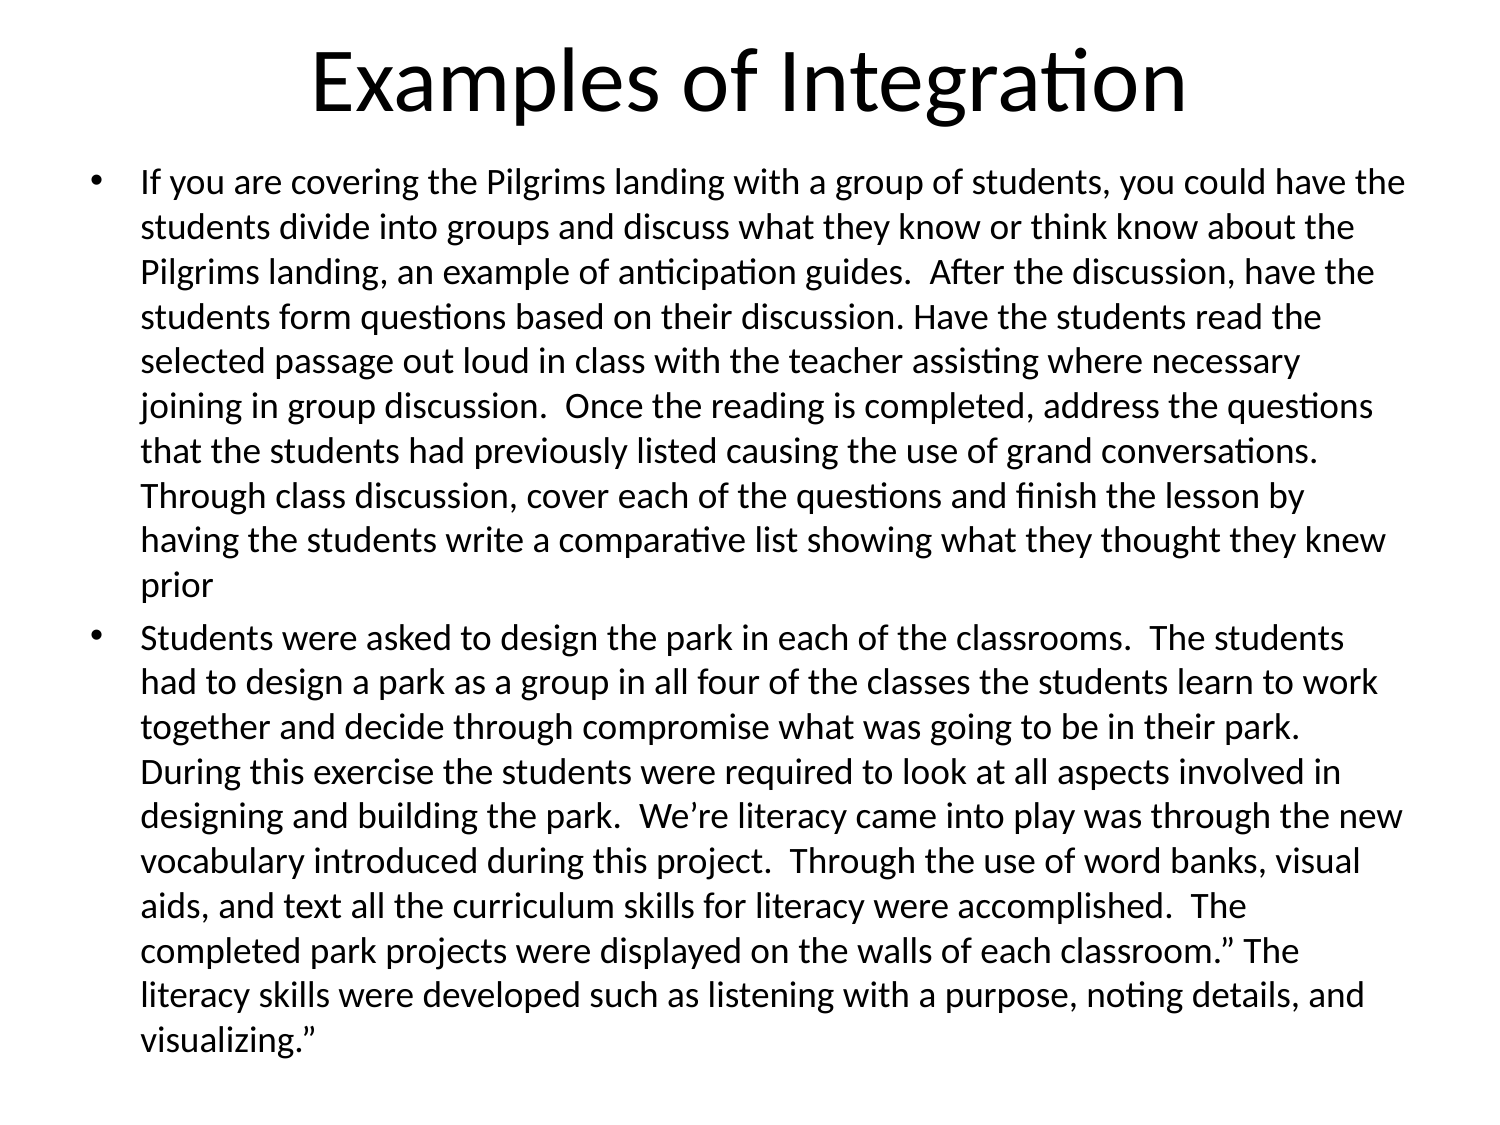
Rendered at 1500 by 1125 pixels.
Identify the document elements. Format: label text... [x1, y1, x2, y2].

list If you are covering the Pilgrims landing with a group of students, you could have the students divide into groups and discuss what they know or think know about the Pilgrims landing, an example of anticipation guides. After the discussion, have the students form questions based on their discussion. Have the students read the selected passage out loud in class with the teacher assisting where necessary joining in group discussion. Once the reading is completed, address the questions that the students had previously listed causing the use of grand conversations. Through class discussion, cover each of the questions and finish the lesson by having the students write a comparative list showing what they thought they knew prior Students were asked to design the park in each of the classrooms. The students had to design a park as a group in all four of the classes the students learn to work together and decide through compromise what was going to be in their park. During this exercise the students were required to look at all aspects involved in designing and building the park. We’re literacy came into play was through the new vocabulary introduced during this project. Through the use of word banks, visual aids, and text all the curriculum skills for literacy were accomplished. The completed park projects were displayed on the walls of each classroom.” The literacy skills were developed such as listening with a purpose, noting details, and visualizing.” [75, 149, 1425, 1075]
title Examples of Integration [75, 0, 1425, 149]
